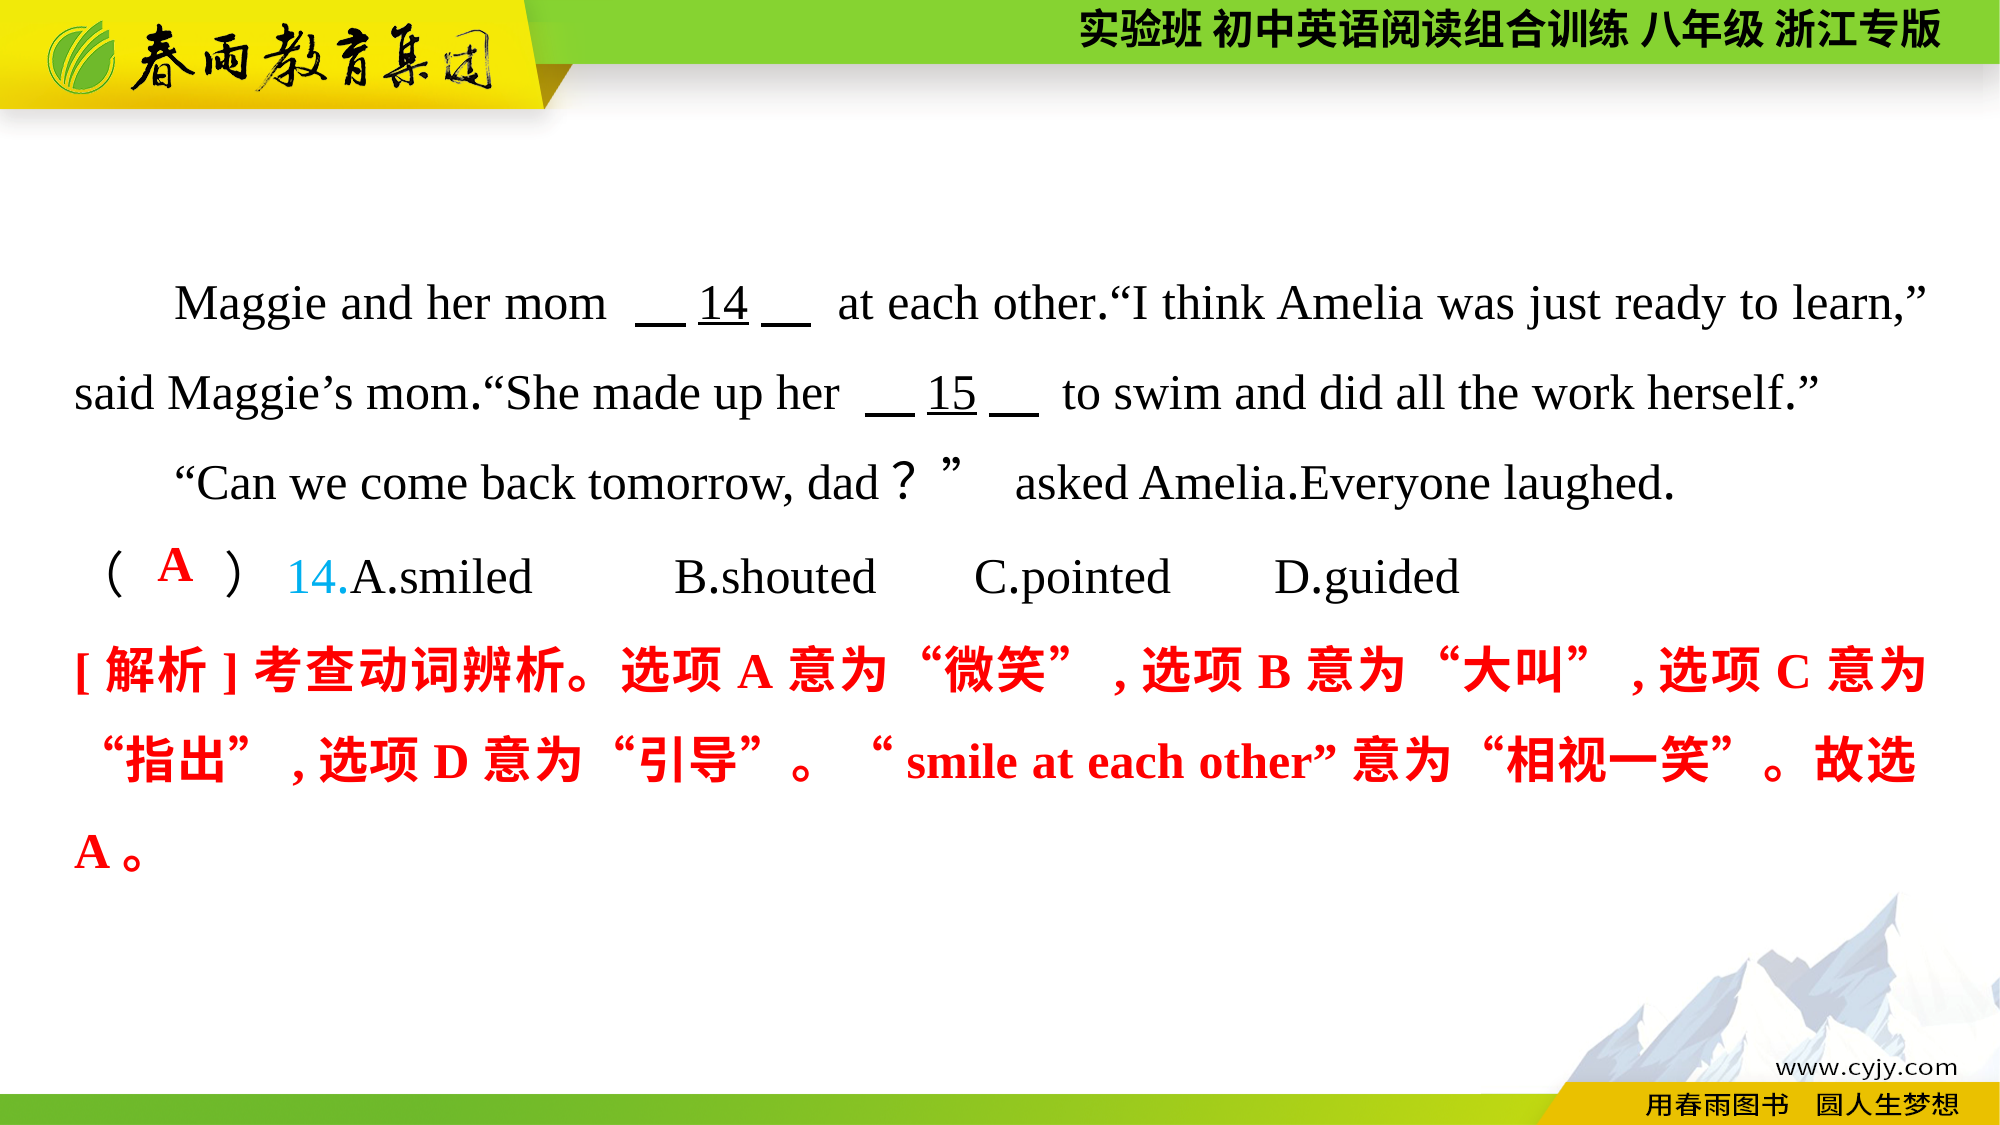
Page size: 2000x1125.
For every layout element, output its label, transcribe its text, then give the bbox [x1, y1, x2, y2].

text_box （ ）14.A.smiled B.shouted C.pointed D.guided [59, 508, 1944, 612]
text_box [解析]考查动词辨析。选项A意为“微笑”,选项B意为“大叫”,选项C意为“指出”,选项D意为“引导”。“smile at each other”意为“相视一笑”。故选A。 [59, 612, 1944, 886]
text_box A [142, 523, 209, 599]
picture [0, 0, 2000, 1125]
list Maggie and her mom 14 at each other.“I think Amelia was just ready to learn,” said Maggie’s mom.“She made up her 15 to swim and did all the work herself.” “Can we come back tomorrow, dad？” asked Amelia.Everyone laughed. [59, 231, 1944, 508]
